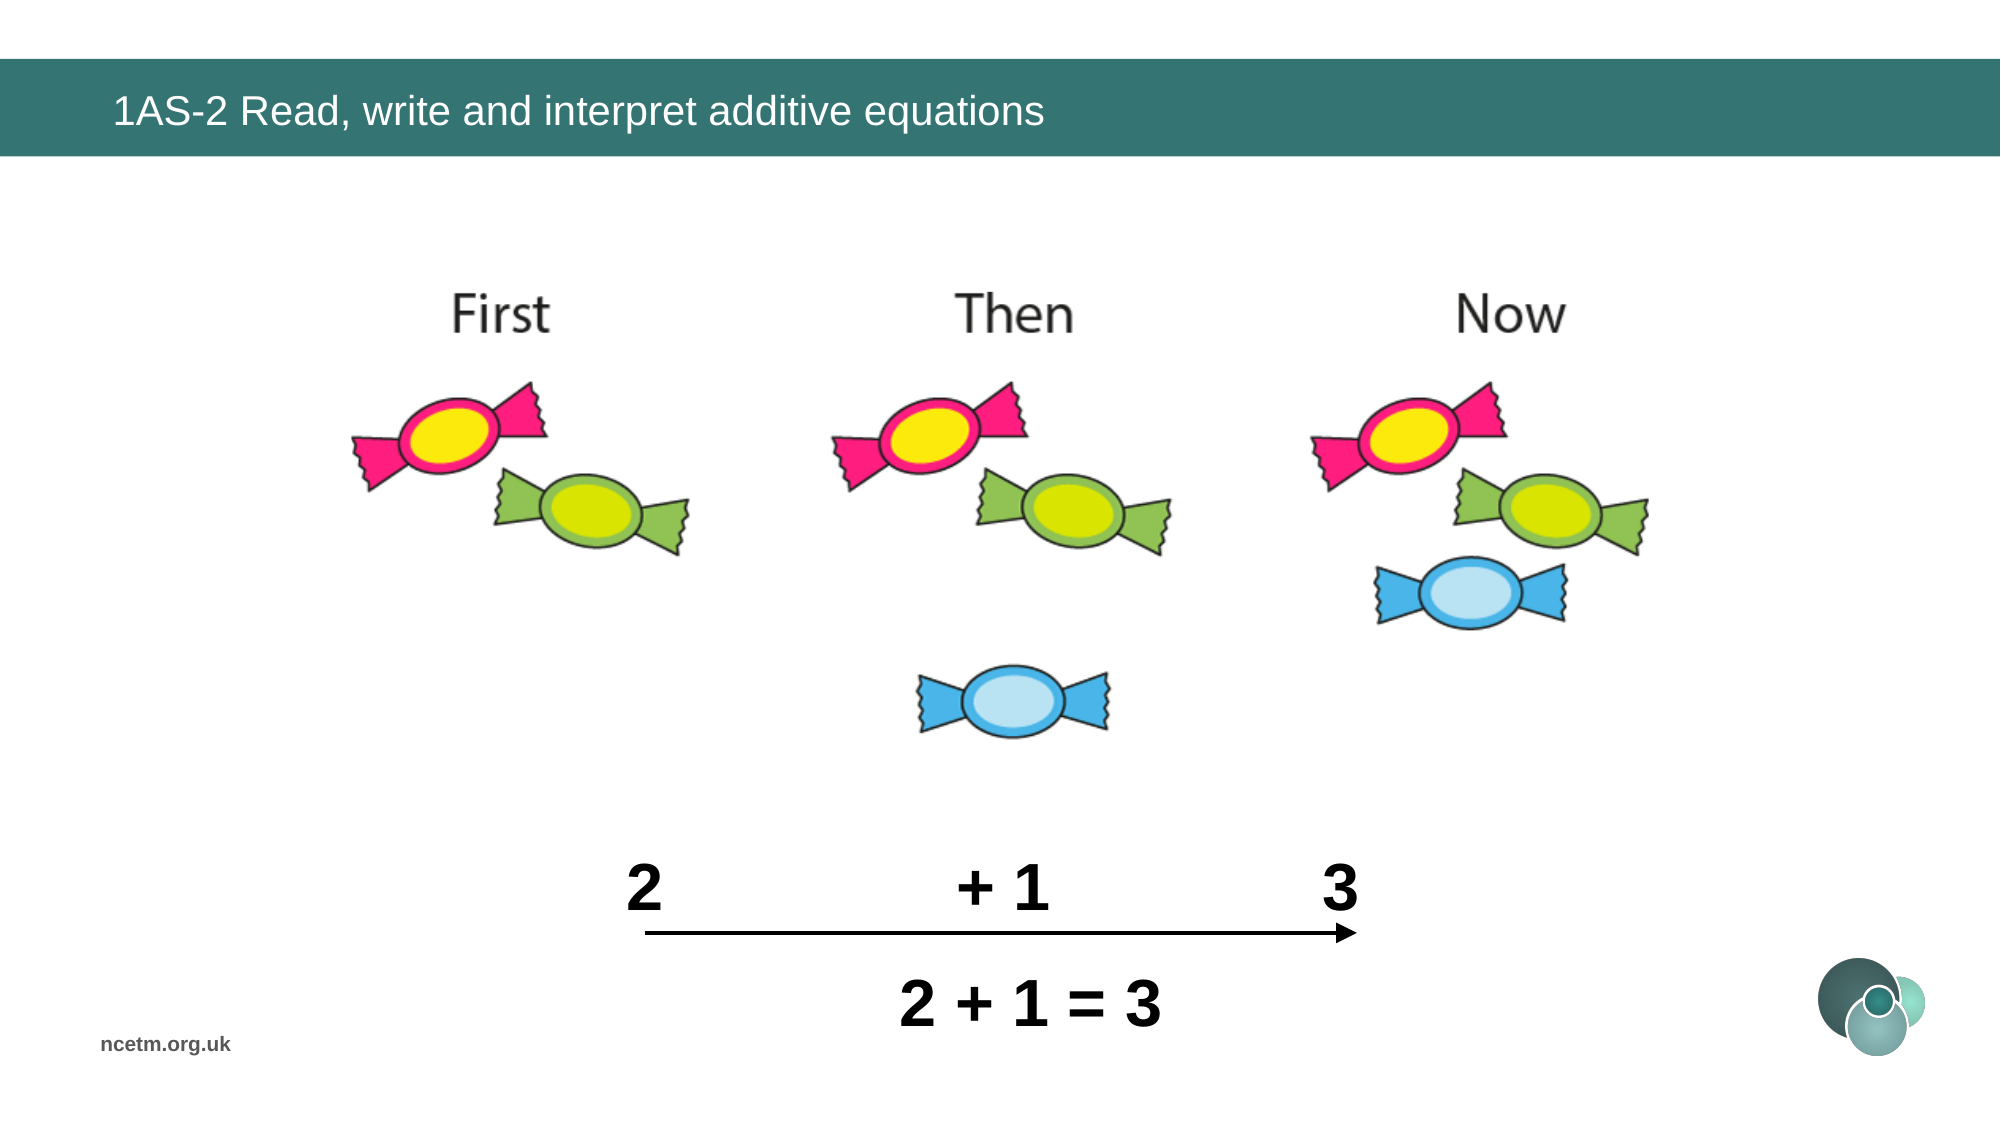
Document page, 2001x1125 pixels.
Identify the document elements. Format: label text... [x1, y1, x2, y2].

text_box 2 + 1 = 3 [774, 952, 1289, 1048]
text_box + 1 [922, 836, 1084, 931]
text_box 2 [605, 836, 684, 932]
picture [1818, 958, 1925, 1056]
title 1AS-2 Read, write and interpret additive equations [97, 76, 1945, 147]
picture [351, 283, 1649, 766]
text_box 3 [1260, 836, 1422, 932]
